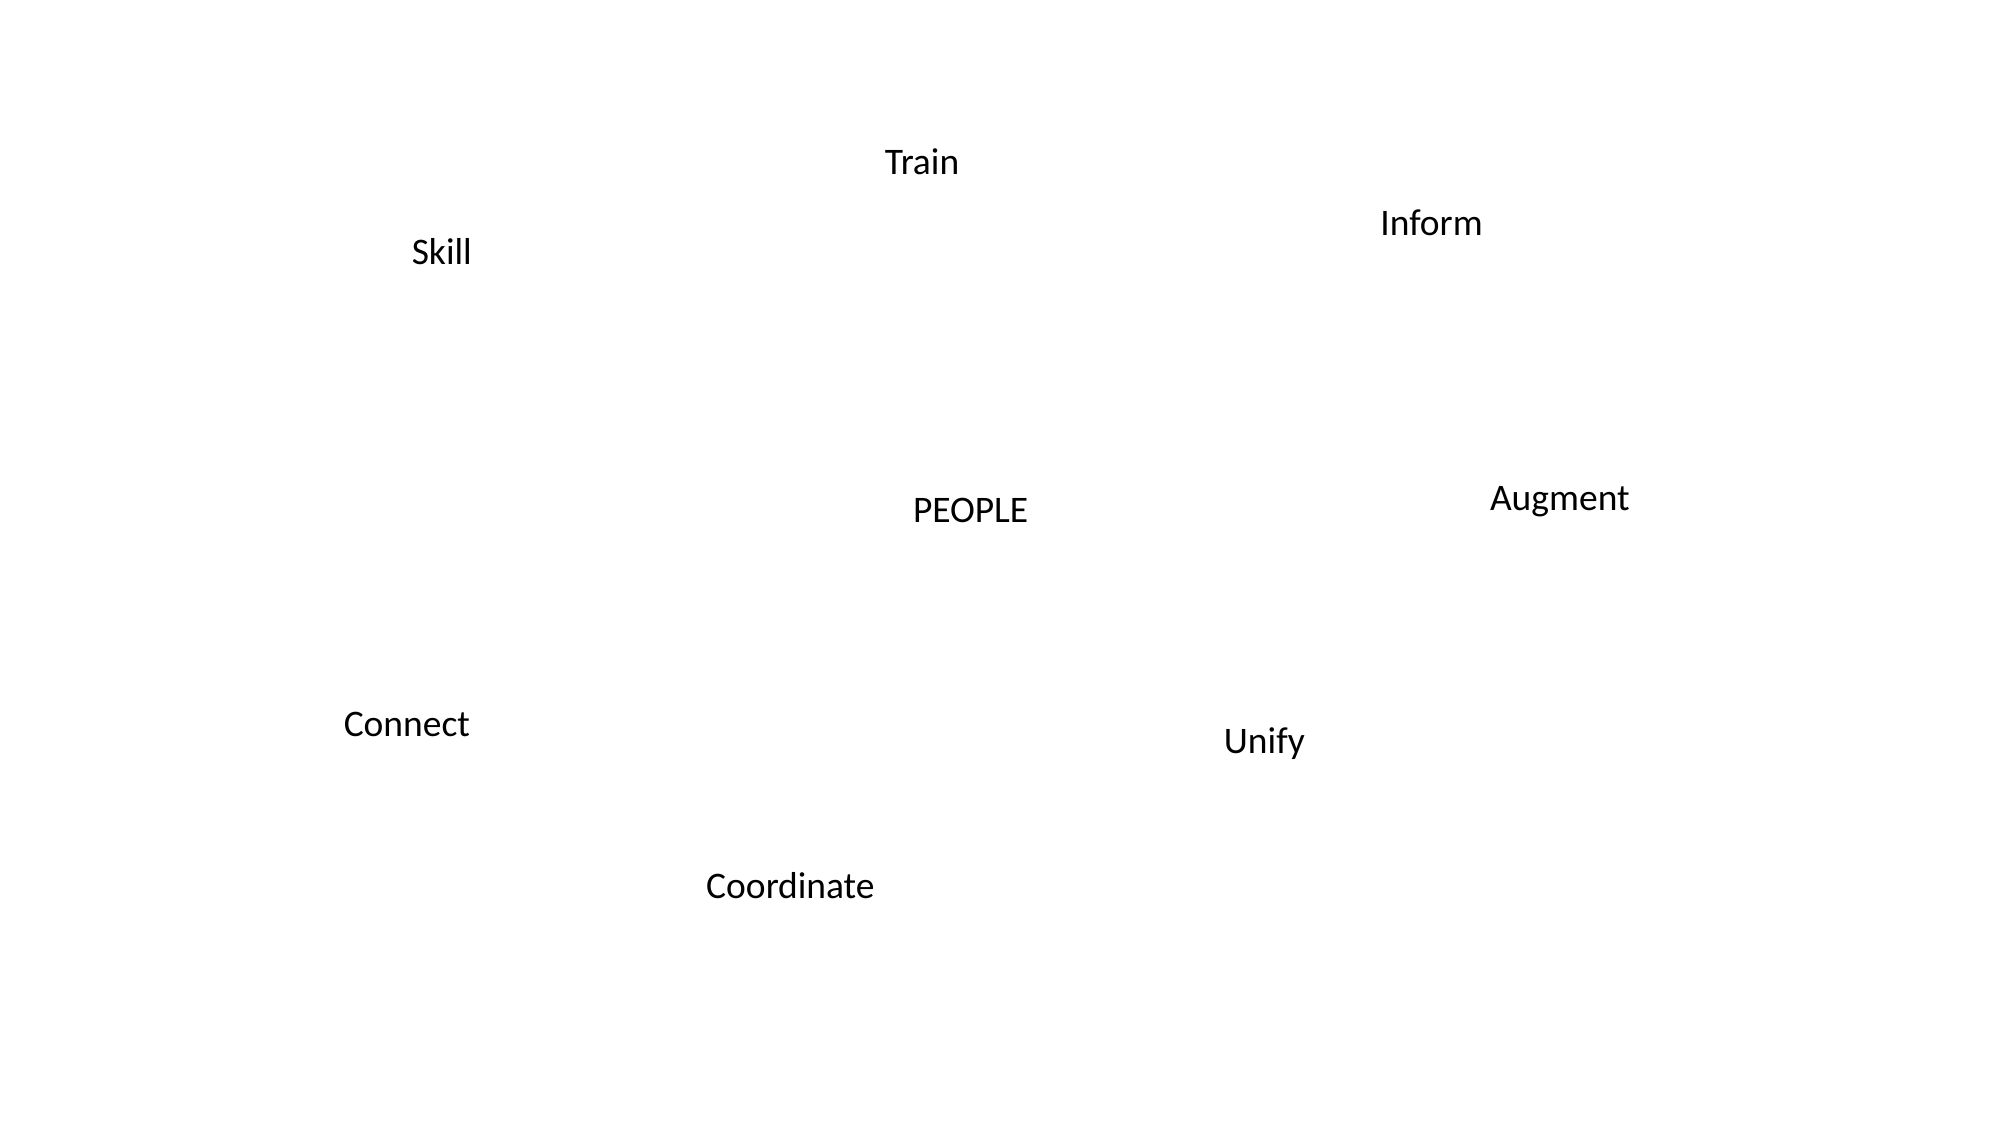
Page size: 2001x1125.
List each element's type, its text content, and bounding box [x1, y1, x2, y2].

text_box Coordinate [691, 853, 1106, 913]
text_box Augment [1475, 465, 1889, 526]
text_box Train [869, 129, 1284, 190]
text_box Skill [397, 219, 811, 280]
text_box Connect [329, 691, 743, 752]
text_box PEOPLE [898, 477, 1313, 538]
text_box Unify [1209, 709, 1623, 769]
text_box Inform [1365, 190, 1780, 251]
